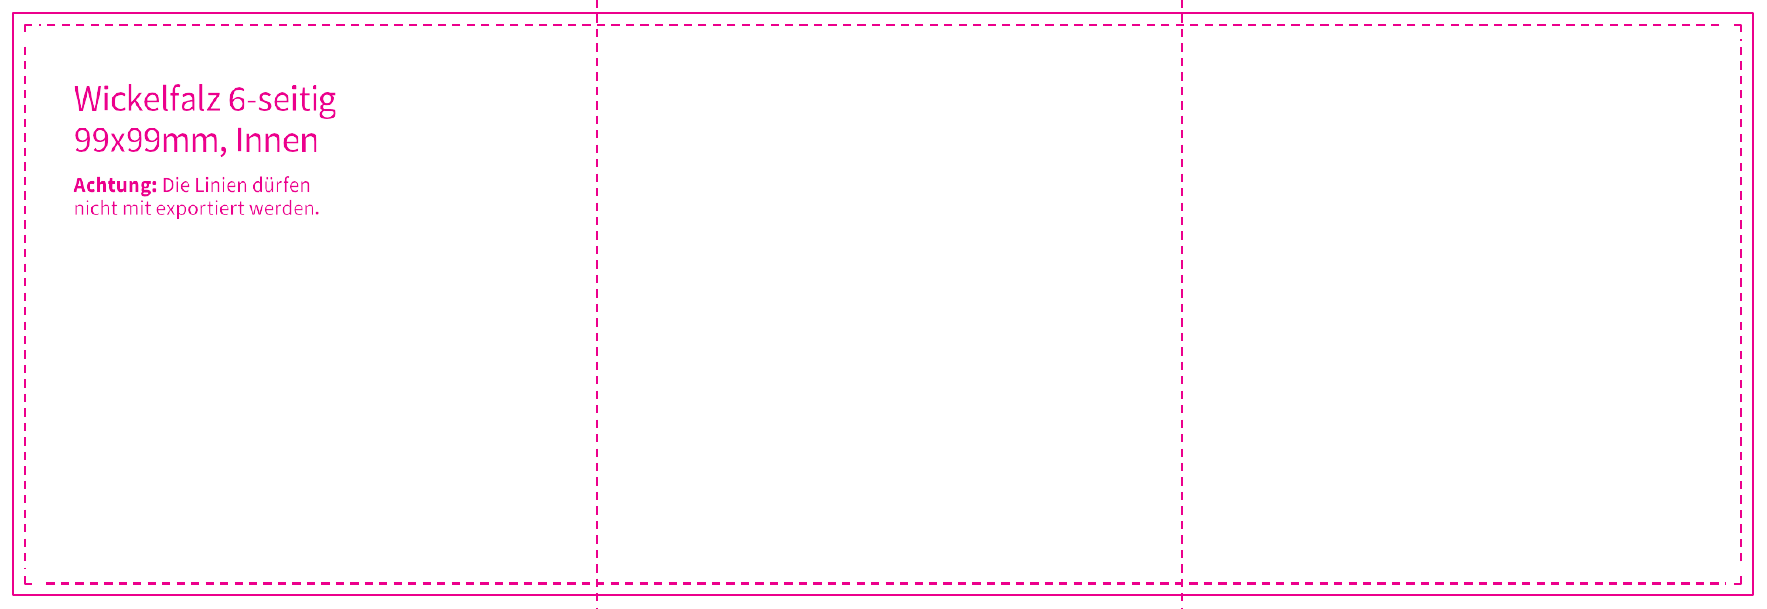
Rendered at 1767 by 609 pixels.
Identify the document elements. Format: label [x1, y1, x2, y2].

text_box [75, 127, 227, 158]
text_box [229, 85, 336, 119]
text_box [24, 576, 32, 584]
text_box [1733, 24, 1742, 33]
text_box [1733, 576, 1742, 584]
text_box [24, 24, 32, 33]
text_box [74, 84, 221, 111]
text_box [73, 176, 319, 219]
text_box [237, 127, 317, 152]
